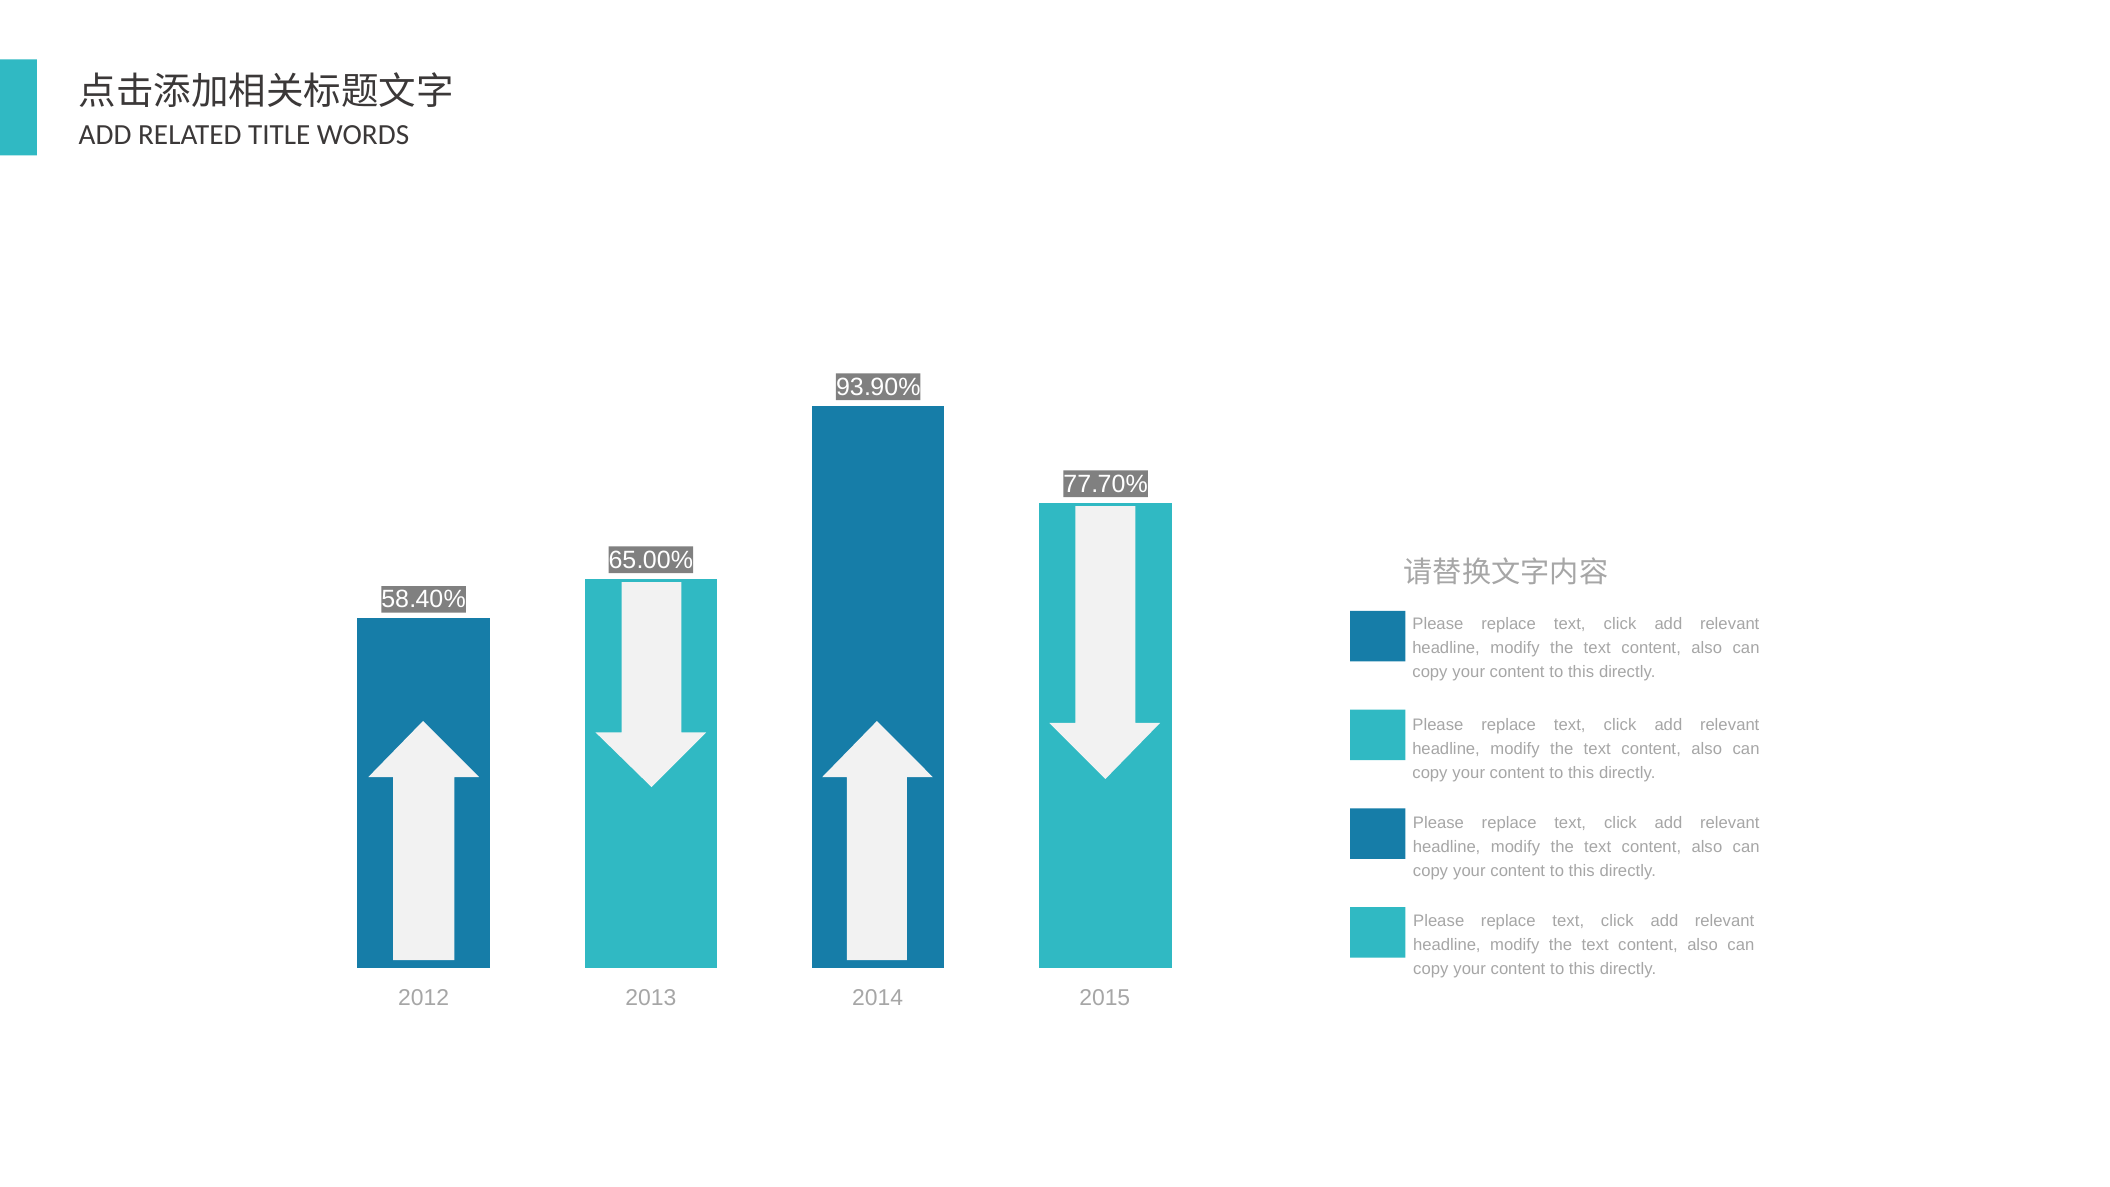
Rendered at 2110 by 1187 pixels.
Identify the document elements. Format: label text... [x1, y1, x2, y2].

text_box Please replace text, click add relevant headline, modify the text content, also can copy your content to this directly. [1412, 807, 1761, 880]
text_box [1349, 610, 1406, 662]
text_box [1349, 807, 1406, 860]
text_box Please replace text, click add relevant headline, modify the text content, also can copy your content to this directly. [1412, 609, 1760, 681]
text_box 点击添加相关标题文字 [62, 59, 470, 121]
text_box 2014 [805, 981, 950, 1018]
text_box Please replace text, click add relevant headline, modify the text content, also can copy your content to this directly. [1413, 905, 1755, 978]
text_box 2015 [1033, 981, 1177, 1018]
text_box [1349, 906, 1406, 959]
text_box 请替换文字内容 [1403, 546, 1658, 589]
text_box 2012 [352, 981, 496, 1018]
text_box 2013 [579, 981, 723, 1018]
text_box [1349, 709, 1406, 761]
text_box ADD RELATED TITLE WORDS [62, 107, 426, 159]
text_box Please replace text, click add relevant headline, modify the text content, also can copy your content to this directly. [1412, 709, 1760, 782]
chart [290, 356, 1239, 981]
